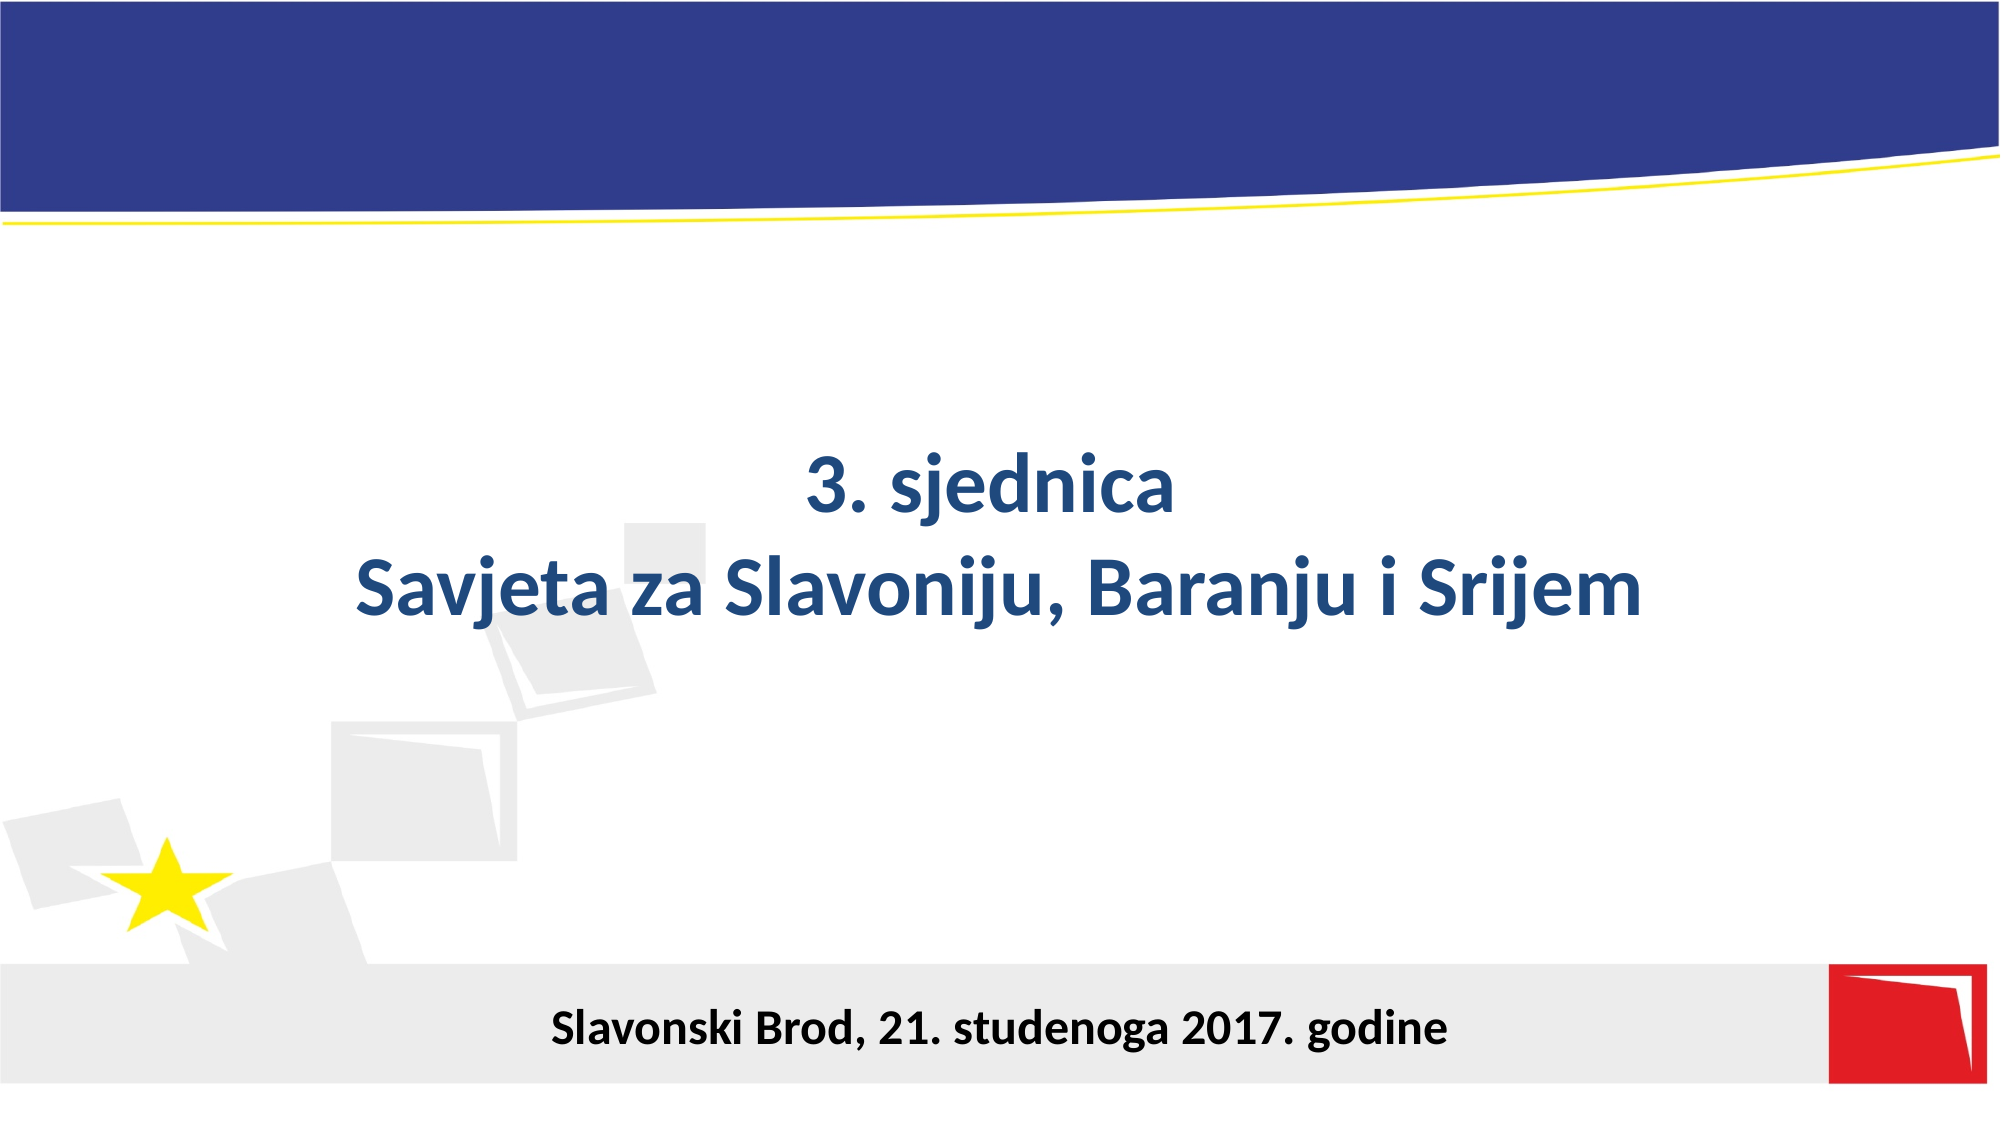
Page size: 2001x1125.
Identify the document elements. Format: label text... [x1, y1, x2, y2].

title 3. sjednica Savjeta za Slavoniju, Baranju i Srijem [99, 308, 1900, 640]
list Slavonski Brod, 21. studenoga 2017. godine [99, 987, 1900, 1094]
picture [0, 0, 2001, 1125]
